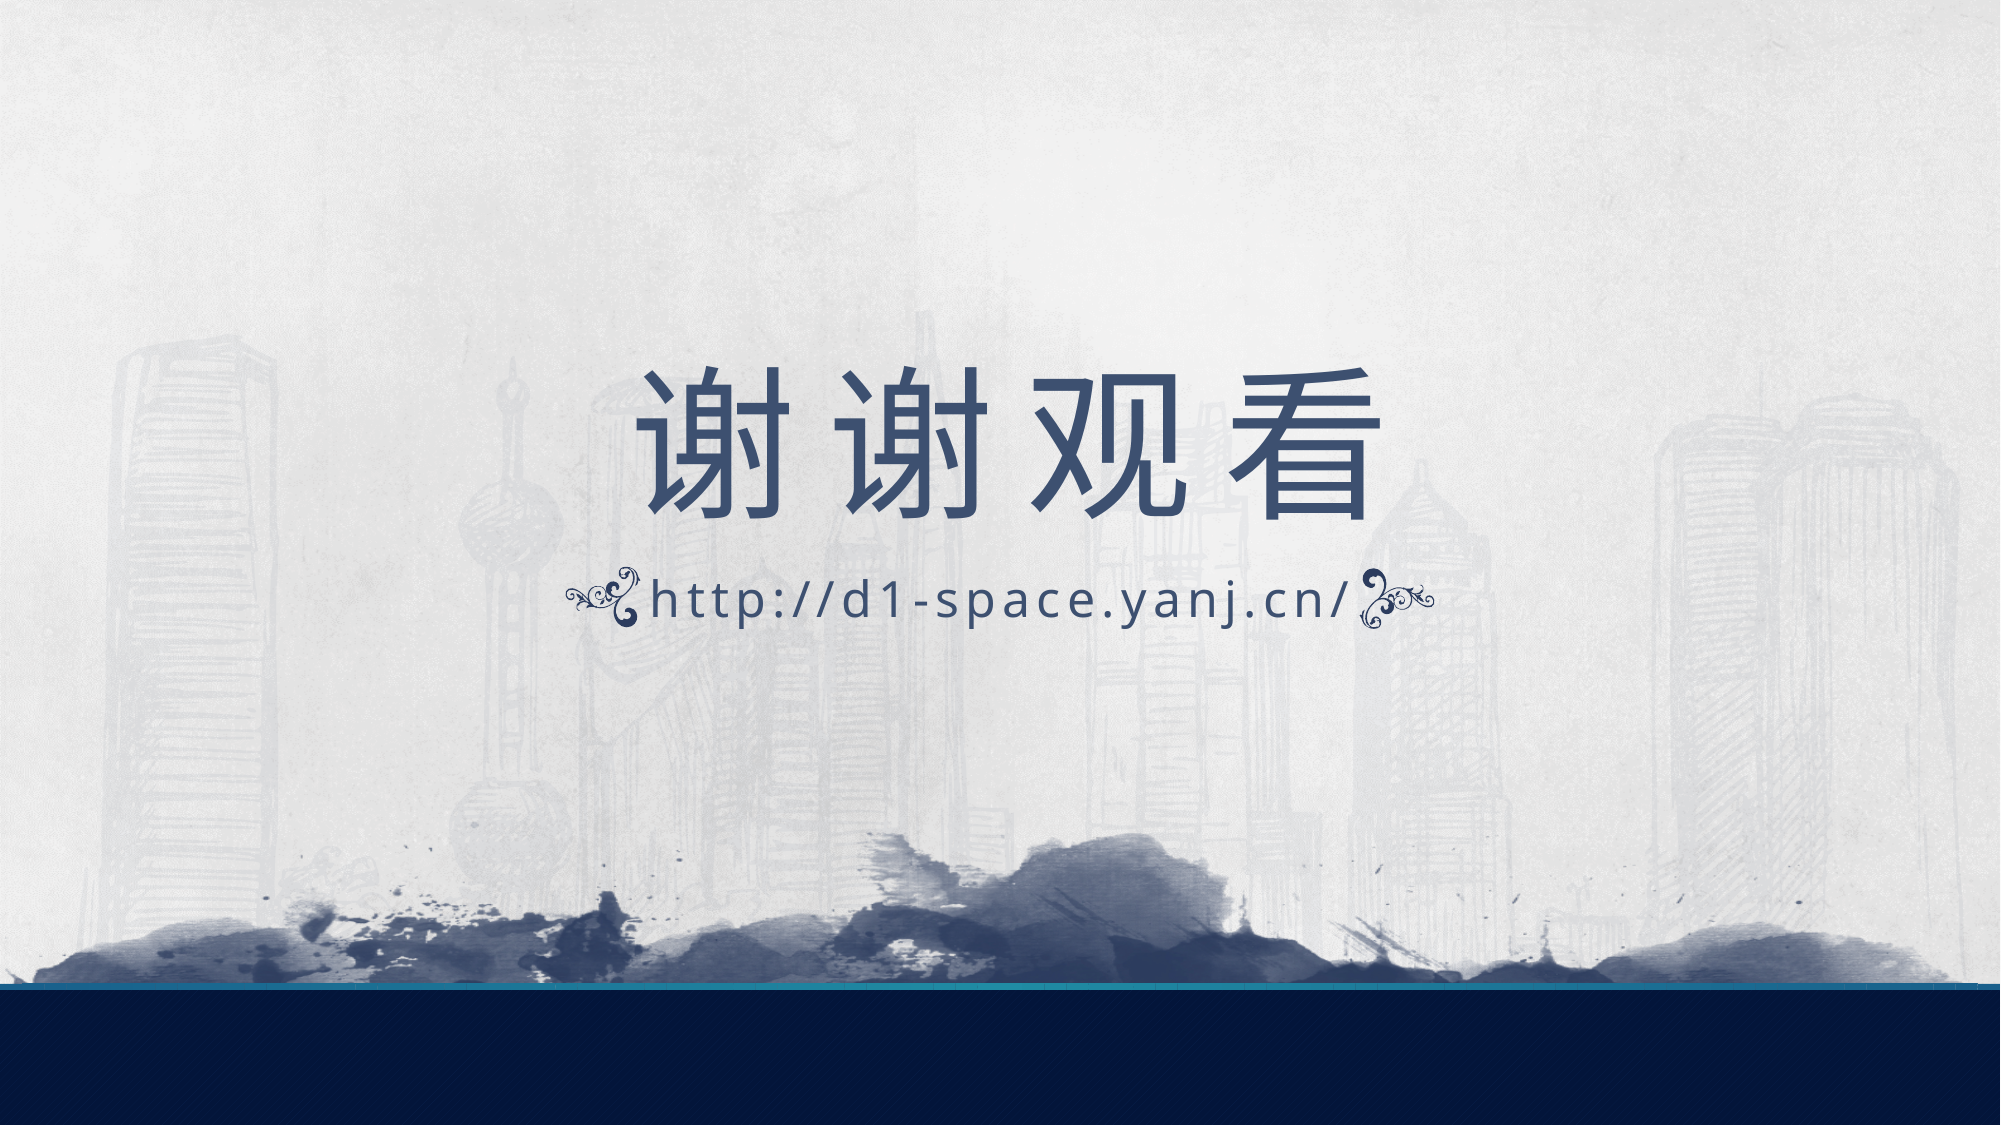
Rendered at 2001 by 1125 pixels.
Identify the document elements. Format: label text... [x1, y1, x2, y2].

text_box [565, 566, 641, 628]
text_box 谢谢观看 [614, 332, 1406, 547]
text_box [1359, 568, 1435, 629]
text_box http://d1-space.yanj.cn/ [635, 560, 1365, 636]
picture [5, 760, 1993, 983]
